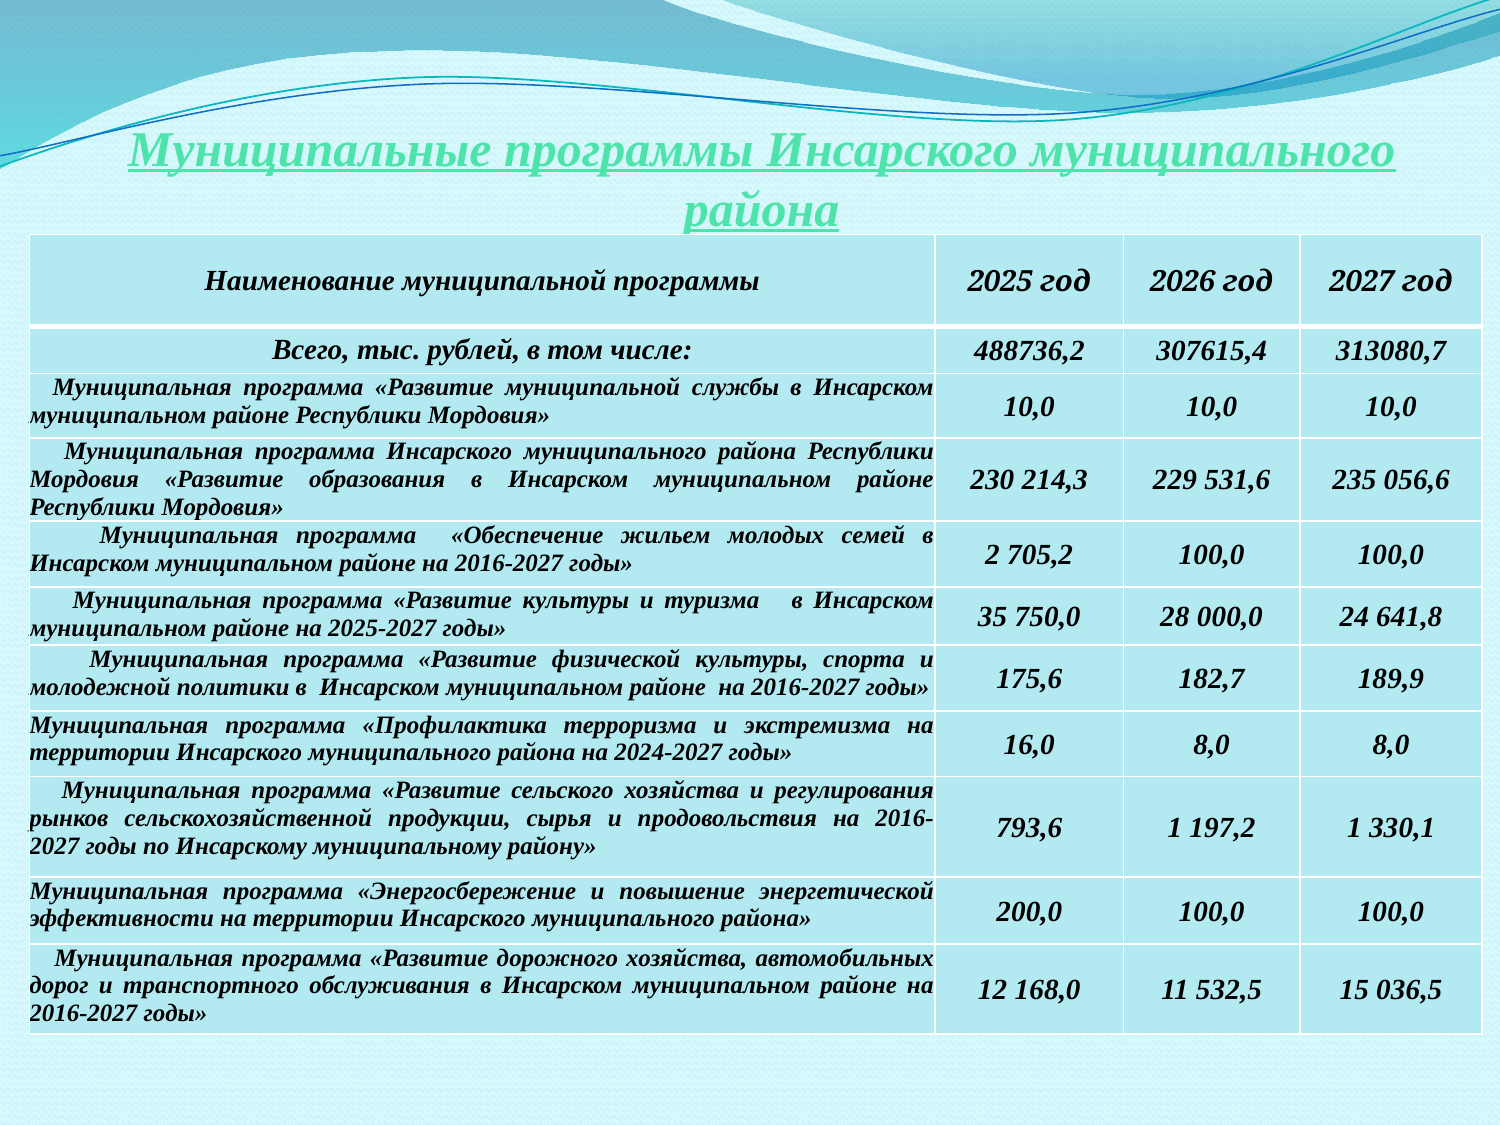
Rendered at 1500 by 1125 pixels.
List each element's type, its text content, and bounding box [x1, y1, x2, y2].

table_cell 10,0 [936, 374, 1123, 437]
title Муниципальные программы Инсарского муниципального района [58, 117, 1465, 234]
table_cell 24 641,8 [1301, 588, 1481, 644]
table_cell 793,6 [936, 777, 1123, 876]
table_cell 8,0 [1301, 712, 1481, 776]
table_cell 200,0 [936, 878, 1123, 943]
table_cell 1 197,2 [1124, 777, 1299, 876]
table_cell 1 330,1 [1301, 777, 1481, 876]
table_cell 229 531,6 [1124, 439, 1299, 520]
table_cell Муниципальная программа «Энергосбережение и повышение энергетической эффективности на территории Инсарского муниципального района» [30, 878, 934, 943]
table_cell 100,0 [1124, 522, 1299, 586]
table_cell 100,0 [1124, 878, 1299, 943]
table_cell 10,0 [1124, 374, 1299, 437]
table_header 2027 год [1301, 235, 1481, 324]
table_cell Всего, тыс. рублей, в том числе: [30, 329, 934, 373]
table_cell 16,0 [936, 712, 1123, 776]
table_header Наименование муниципальной программы [30, 235, 934, 324]
table_cell 11 532,5 [1124, 945, 1299, 1033]
table_cell Муниципальная программа «Развитие физической культуры, спорта и молодежной политики в Инсарском муниципальном районе на 2016-2027 годы» [30, 646, 934, 710]
table_cell 100,0 [1301, 522, 1481, 586]
table_cell 12 168,0 [936, 945, 1123, 1033]
table_cell 100,0 [1301, 878, 1481, 943]
table_cell 28 000,0 [1124, 588, 1299, 644]
table_header 2026 год [1124, 235, 1299, 324]
table_cell 307615,4 [1124, 329, 1299, 373]
table_cell Муниципальная программа Инсарского муниципального района Республики Мордовия «Развитие образования в Инсарском муниципальном районе Республики Мордовия» [30, 439, 934, 520]
table_cell 182,7 [1124, 646, 1299, 710]
table_cell Муниципальная программа «Обеспечение жильем молодых семей в Инсарском муниципальном районе на 2016-2027 годы» [30, 522, 934, 586]
table_cell 235 056,6 [1301, 439, 1481, 520]
table_cell 10,0 [1301, 374, 1481, 437]
table_cell Муниципальная программа «Развитие культуры и туризма в Инсарском муниципальном районе на 2025-2027 годы» [30, 588, 934, 644]
table_cell 2 705,2 [936, 522, 1123, 586]
table_cell Муниципальная программа «Профилактика терроризма и экстремизма на территории Инсарского муниципального района на 2024-2027 годы» [30, 712, 934, 776]
table_cell 15 036,5 [1301, 945, 1481, 1033]
table_cell 313080,7 [1301, 329, 1481, 373]
table_cell 189,9 [1301, 646, 1481, 710]
table_cell 175,6 [936, 646, 1123, 710]
table_cell 35 750,0 [936, 588, 1123, 644]
table_header 2025 год [936, 235, 1123, 324]
table_cell 8,0 [1124, 712, 1299, 776]
table_cell Муниципальная программа «Развитие муниципальной службы в Инсарском муниципальном районе Республики Мордовия» [30, 374, 934, 437]
table_cell 488736,2 [936, 329, 1123, 373]
table_cell 230 214,3 [936, 439, 1123, 520]
table_cell Муниципальная программа «Развитие сельского хозяйства и регулирования рынков сельскохозяйственной продукции, сырья и продовольствия на 2016-2027 годы по Инсарскому муниципальному району» [30, 777, 934, 876]
table_cell Муниципальная программа «Развитие дорожного хозяйства, автомобильных дорог и транспортного обслуживания в Инсарском муниципальном районе на 2016-2027 годы» [30, 945, 934, 1033]
